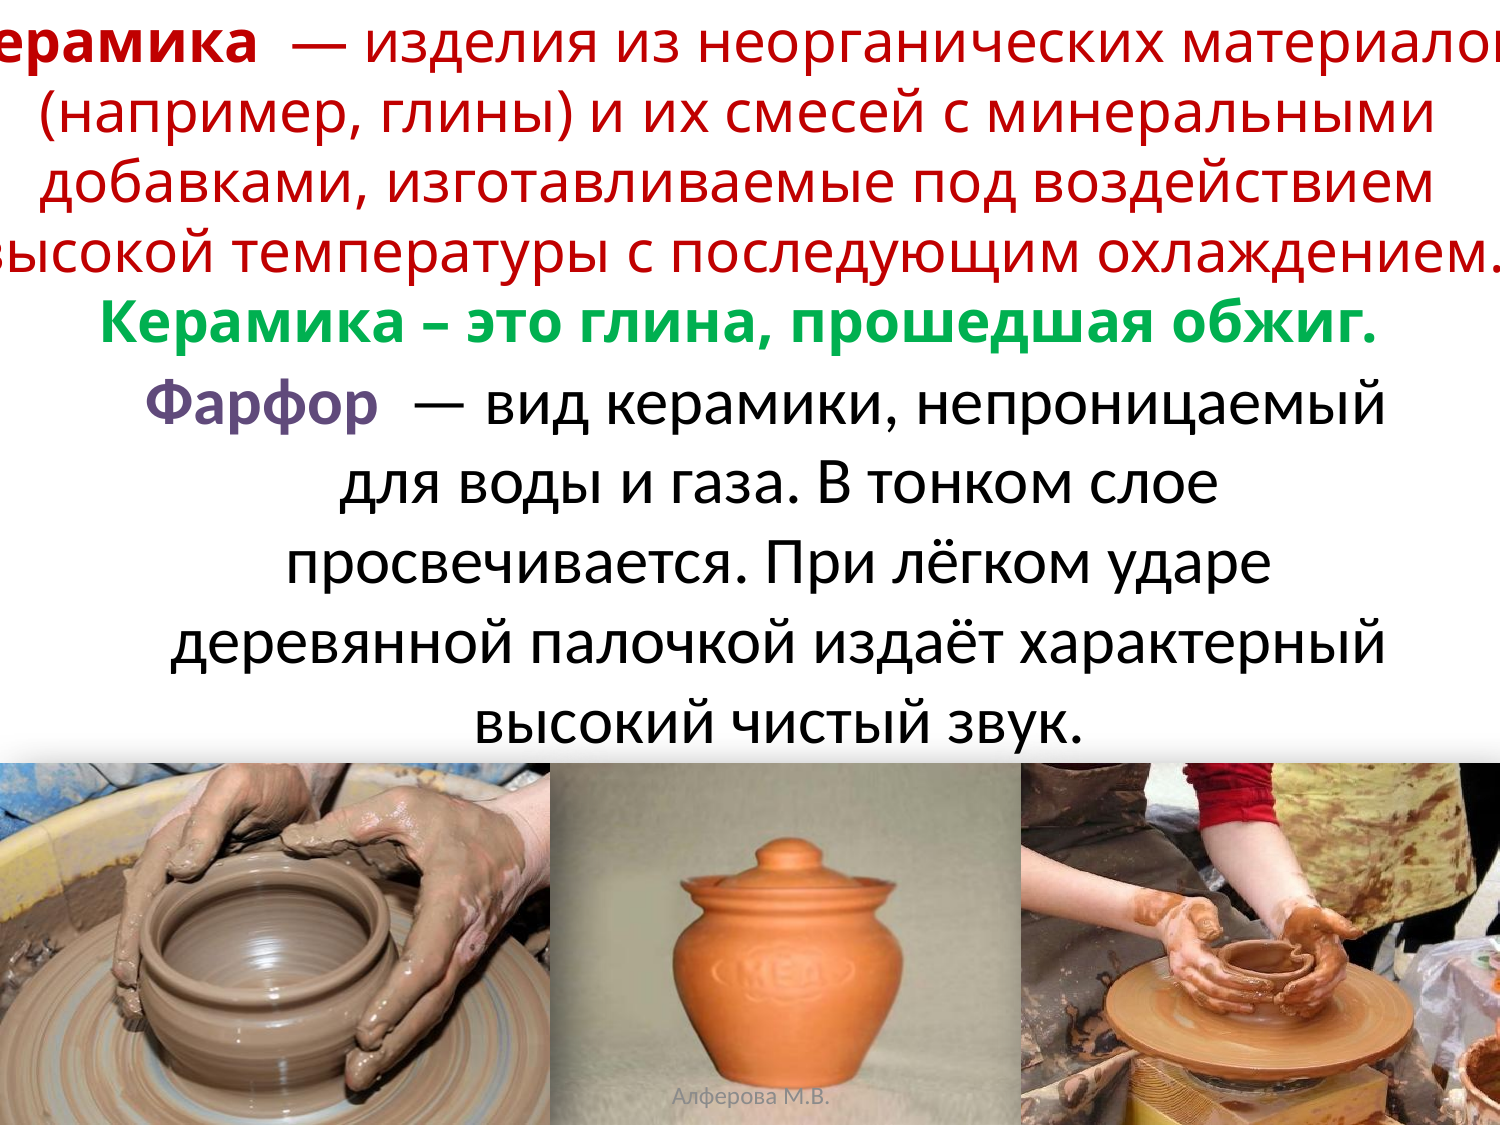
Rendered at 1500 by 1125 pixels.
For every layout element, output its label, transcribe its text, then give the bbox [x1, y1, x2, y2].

list Фарфор — вид керамики, непроницаемый для воды и газа. В тонком слое просвечивается. При лёгком ударе деревянной палочкой издаёт характерный высокий чистый звук. [76, 349, 1427, 761]
picture [0, 763, 1500, 1125]
title Керамика — изделия из неорганических материалов (например, глины) и их смесей с минеральными добавками, изготавливаемые под воздействием высокой температуры с последующим охлаждением. Керамика – это глина, прошедшая обжиг. [0, 125, 1500, 303]
